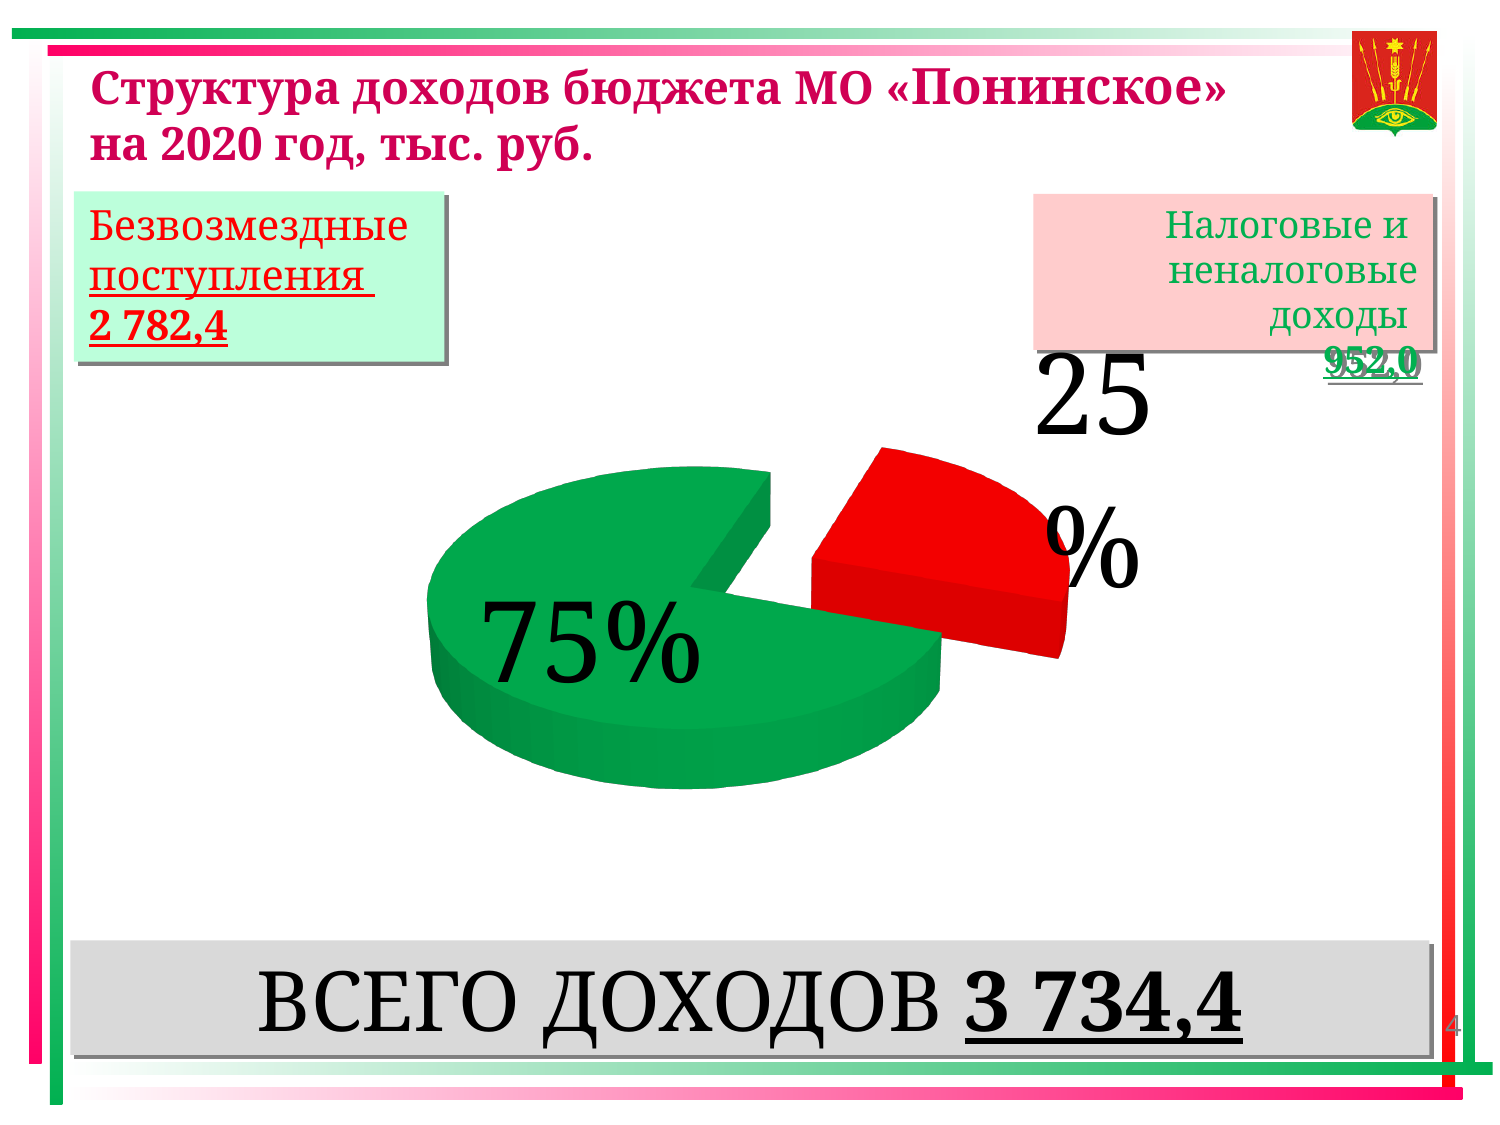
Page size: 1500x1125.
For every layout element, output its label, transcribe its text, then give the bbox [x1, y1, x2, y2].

text_box Налоговые и неналоговые доходы 952,0 [1033, 193, 1433, 350]
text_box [1436, 550, 1500, 701]
picture [1352, 31, 1437, 138]
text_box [1009, 914, 1161, 1056]
text_box ВСЕГО ДОХОДОВ 3 734,4 [1167, 940, 1430, 1055]
title Структура доходов бюджета МО «Понинское» на 2020 год, тыс. руб. [74, 46, 1424, 171]
slide_number 4 [1434, 1011, 1500, 1056]
text_box Безвозмездные поступления 2 782,4 [73, 191, 445, 362]
text_box ВСЕГО ДОХОДОВ 3 734,4 [70, 940, 1003, 1055]
chart [170, 314, 1318, 906]
